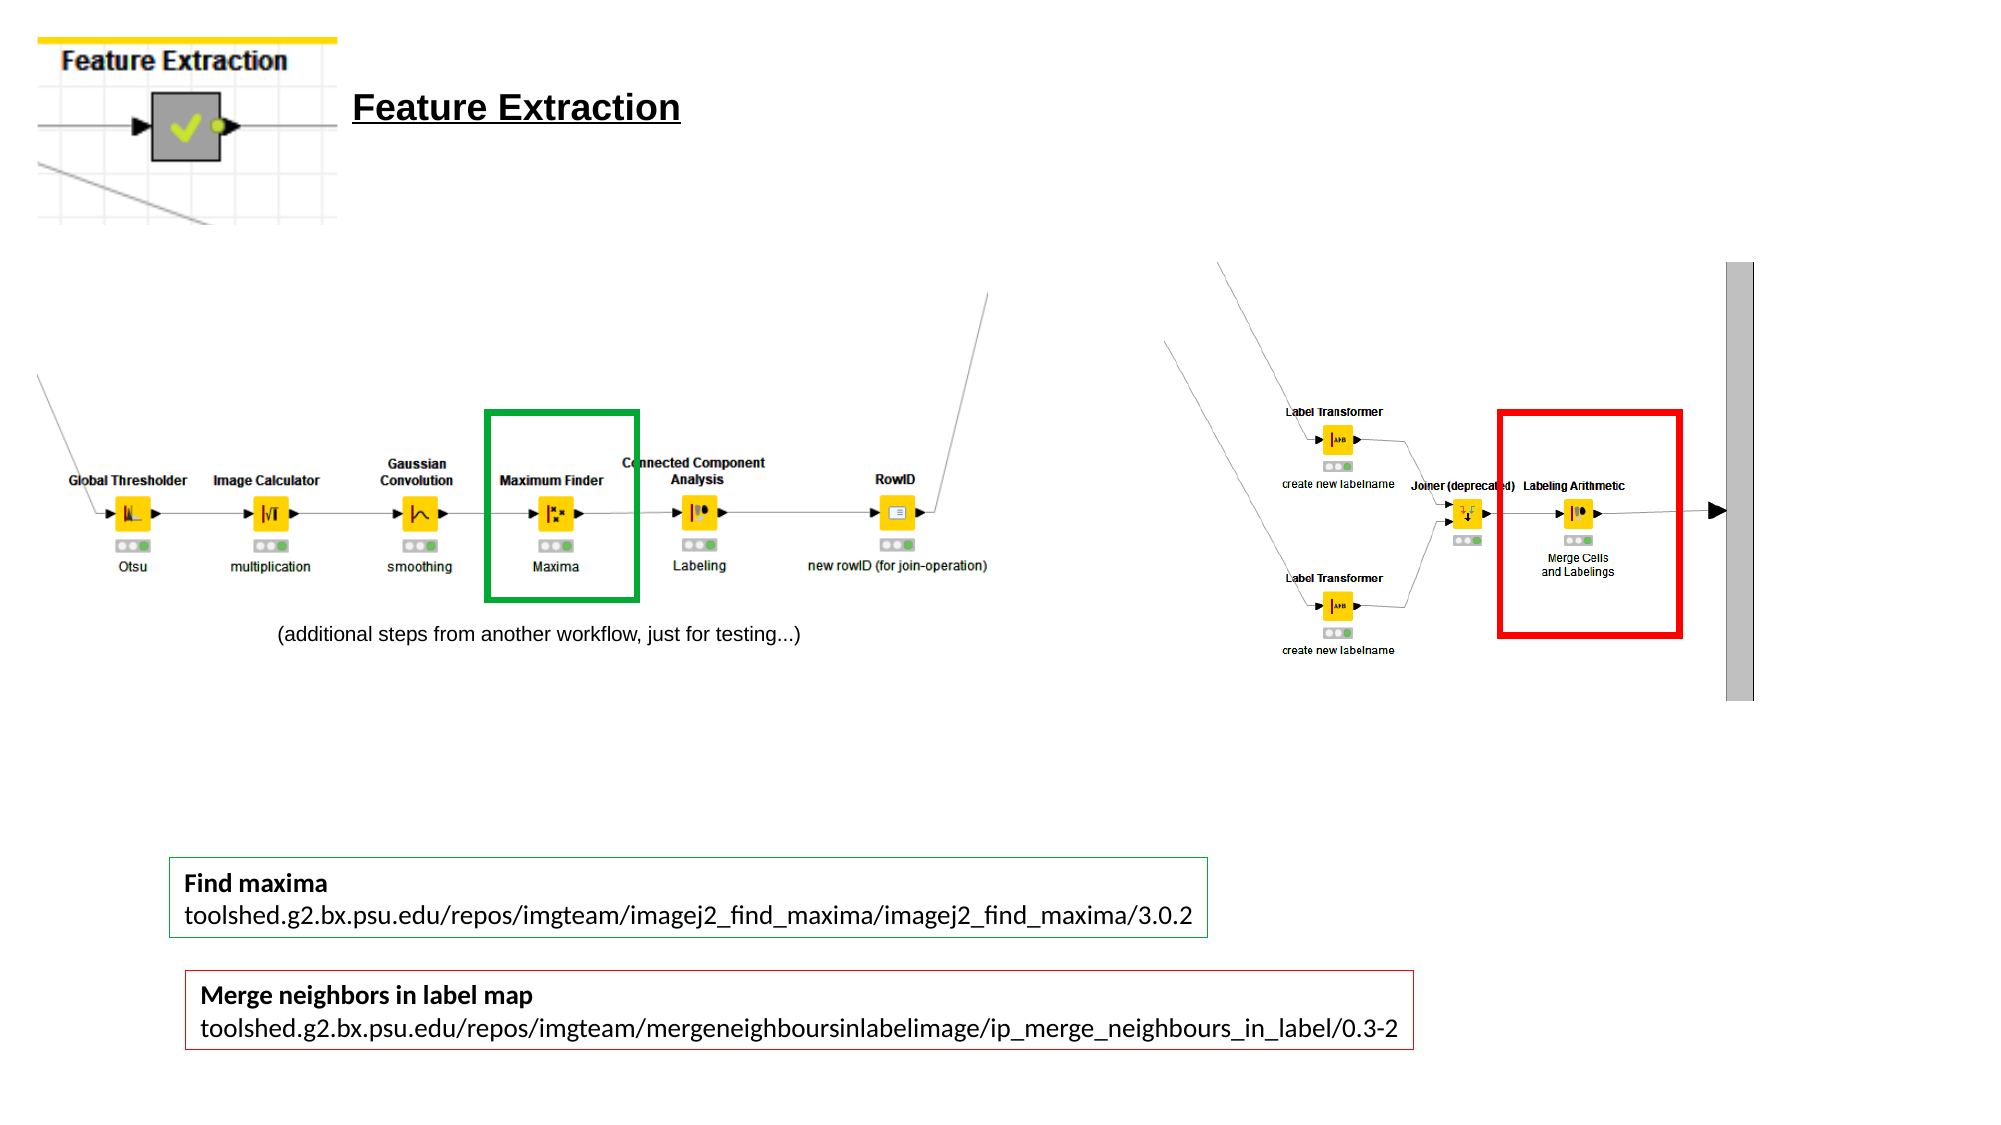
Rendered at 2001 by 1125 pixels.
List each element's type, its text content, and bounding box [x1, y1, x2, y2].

text_box Feature Extraction [341, 75, 1521, 174]
picture [1164, 262, 1763, 701]
picture [37, 37, 338, 225]
text_box Find maxima toolshed.g2.bx.psu.edu/repos/imgteam/imagej2_find_maxima/imagej2_find_maxima/3.0.2 [169, 857, 1208, 938]
text_box Merge neighbors in label map toolshed.g2.bx.psu.edu/repos/imgteam/mergeneighboursinlabelimage/ip_merge_neighbours_in_label/0.3-2 [185, 970, 1414, 1050]
picture [37, 282, 988, 713]
